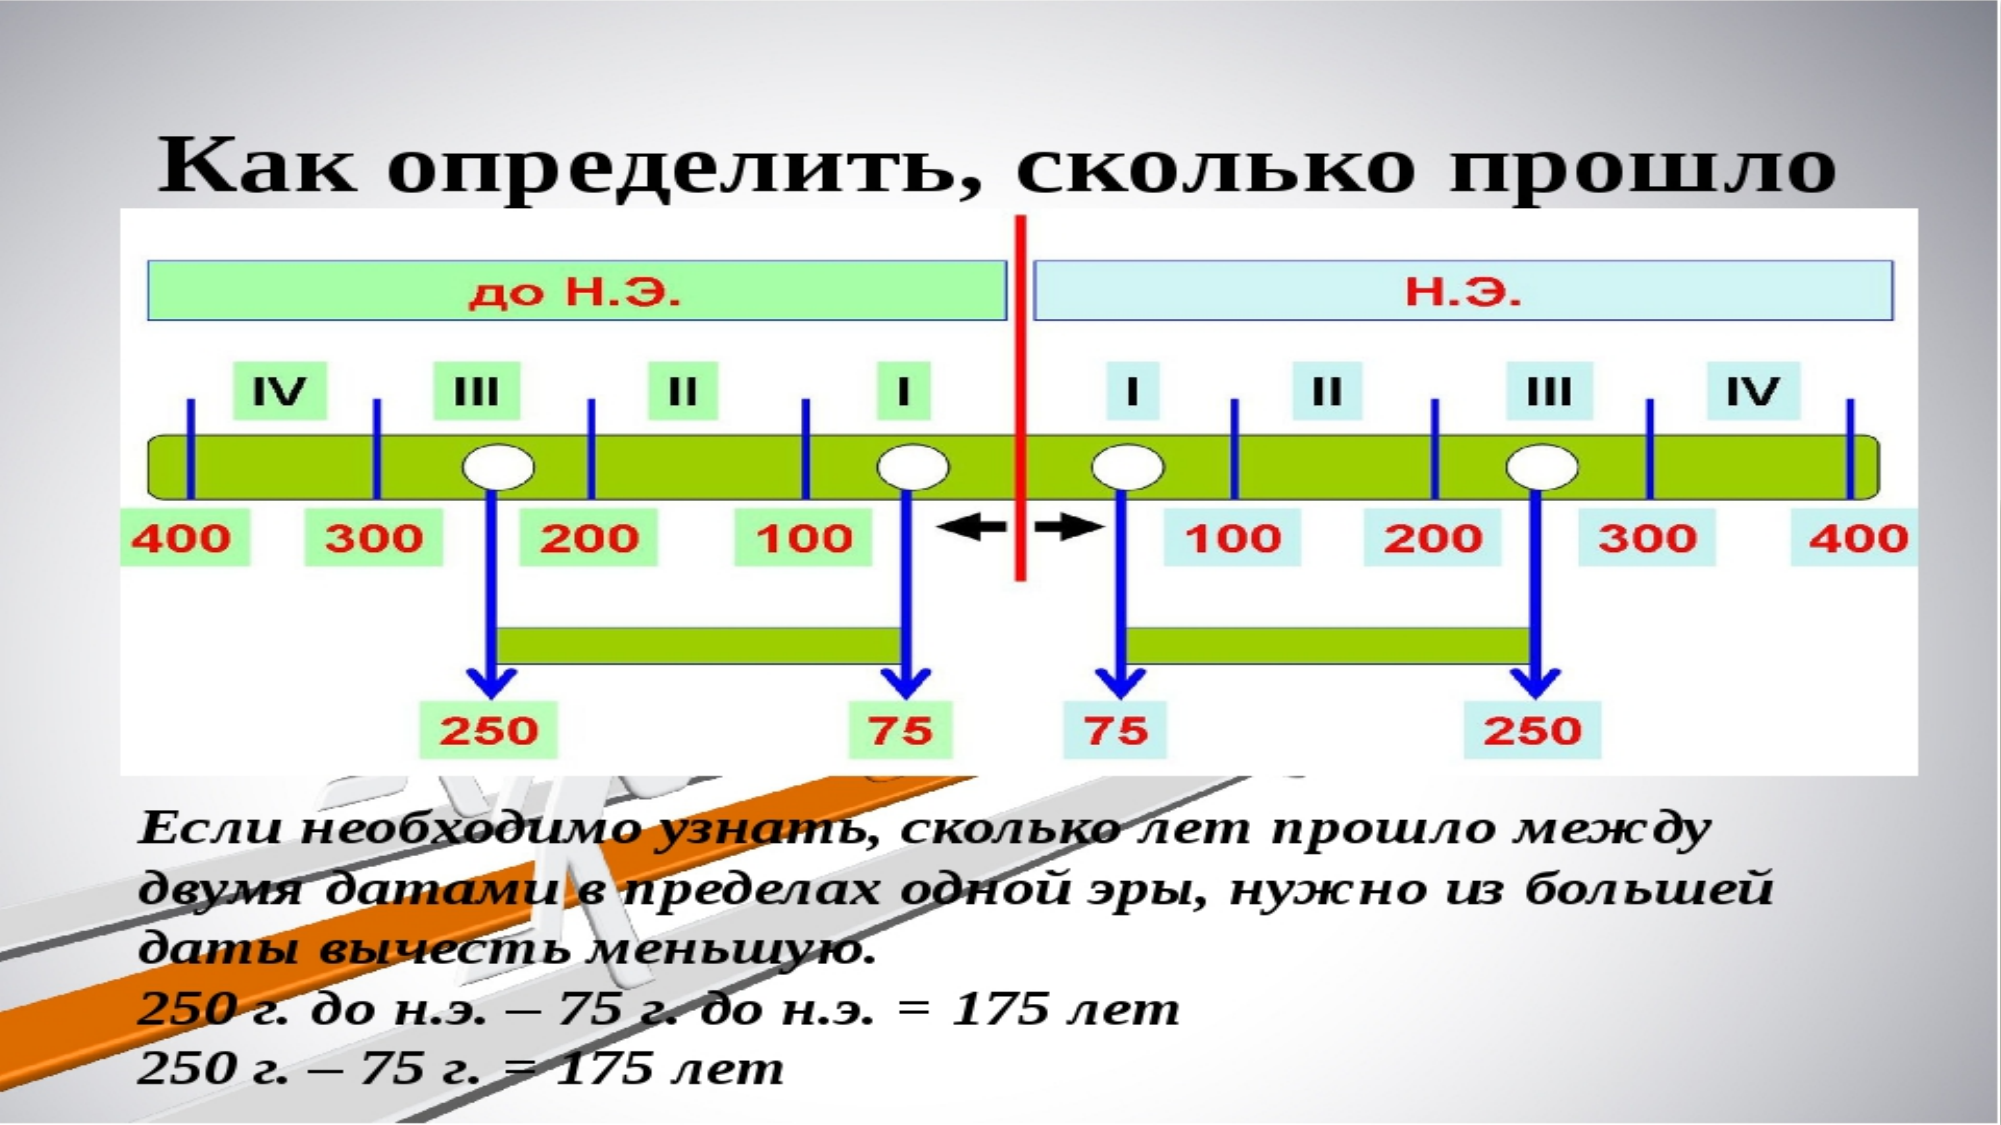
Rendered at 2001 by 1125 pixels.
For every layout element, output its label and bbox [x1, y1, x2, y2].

list [0, 0, 2000, 1125]
